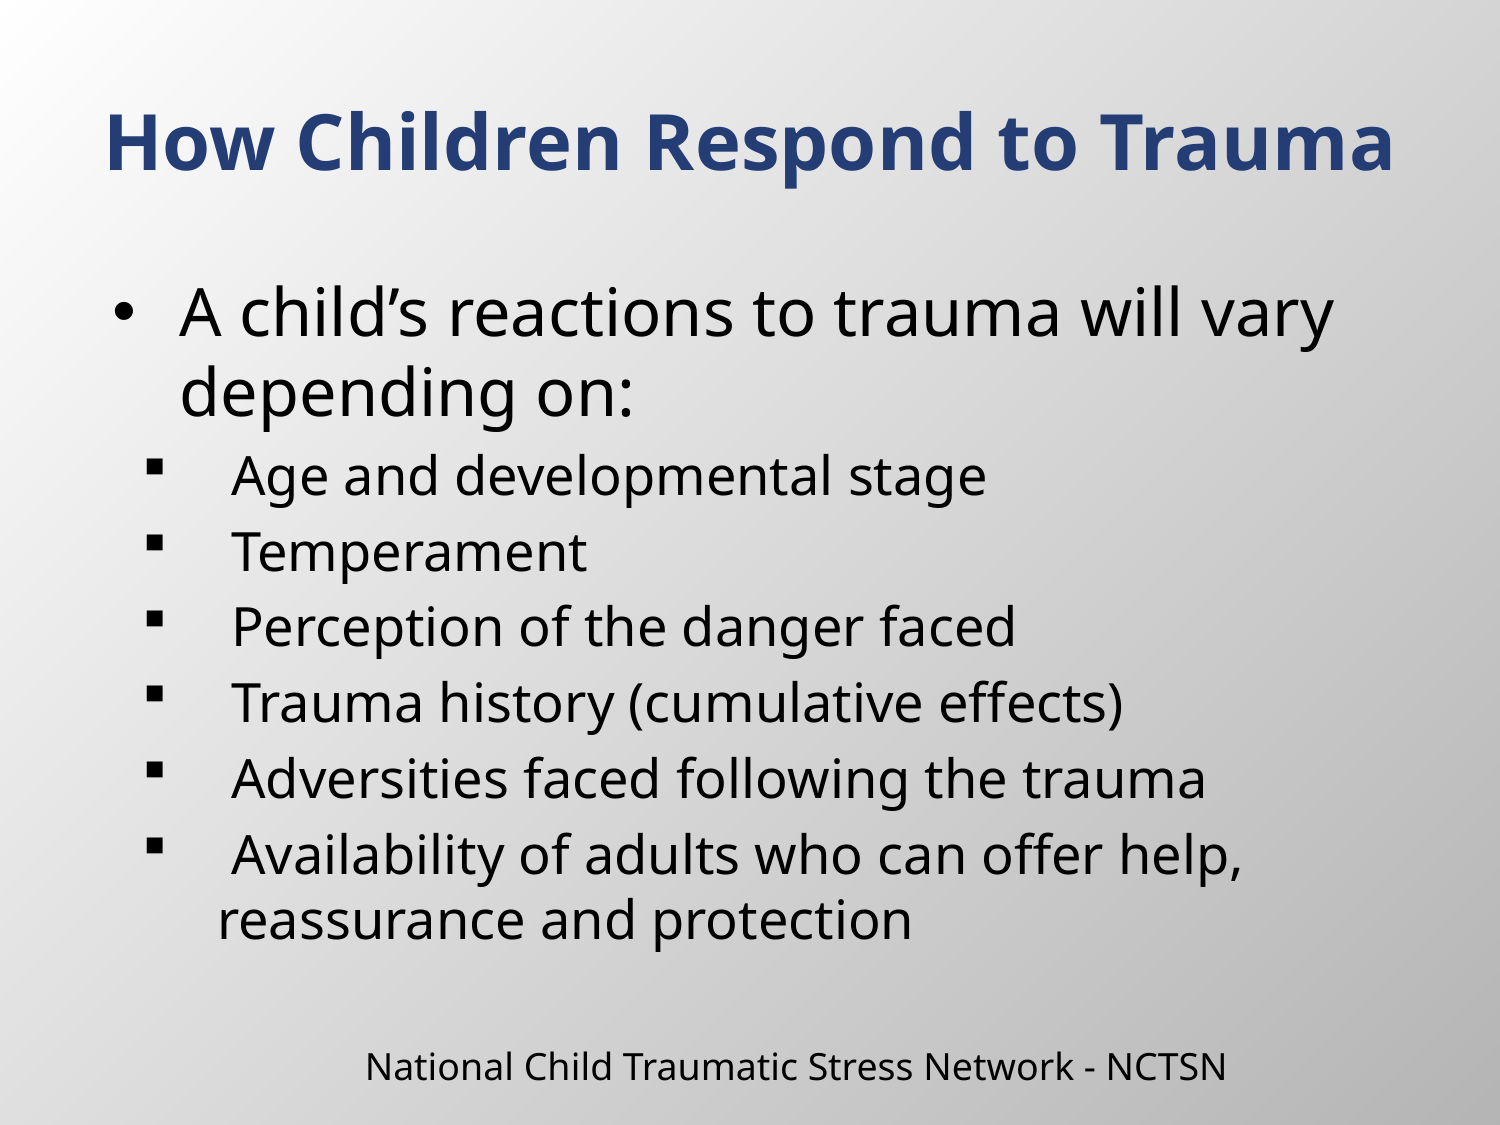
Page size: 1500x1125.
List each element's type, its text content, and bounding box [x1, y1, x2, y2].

title How Children Respond to Trauma [75, 45, 1425, 233]
list A child’s reactions to trauma will vary depending on: Age and developmental stage Temperament Perception of the danger faced Trauma history (cumulative effects) Adversities faced following the trauma Availability of adults who can offer help, reassurance and protection [75, 262, 1425, 1035]
text_box National Child Traumatic Stress Network - NCTSN [349, 1035, 1457, 1096]
